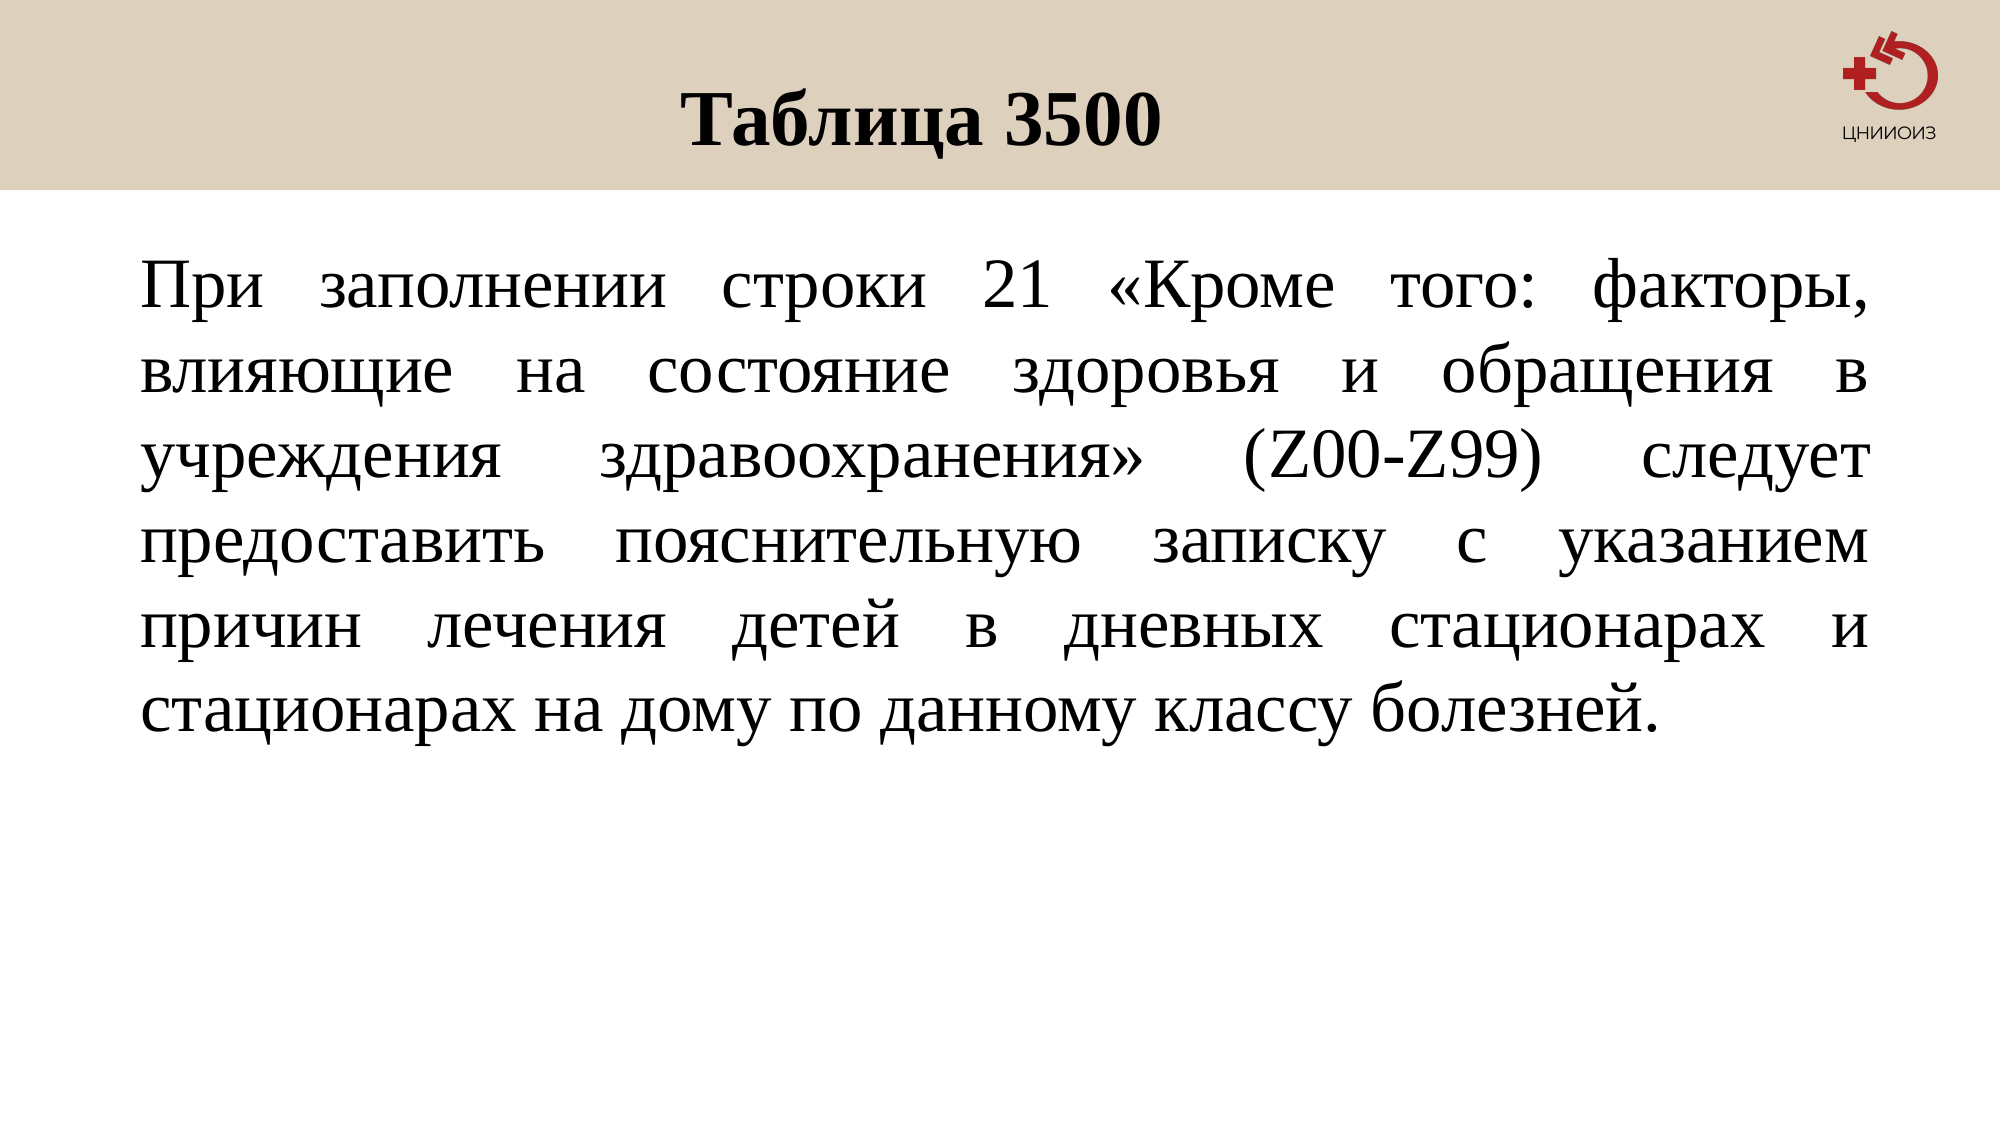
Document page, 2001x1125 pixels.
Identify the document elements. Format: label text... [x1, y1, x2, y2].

text_box [0, 0, 2000, 191]
picture [1843, 31, 1938, 142]
text_box При заполнении строки 21 «Кроме того: факторы, влияющие на состояние здоровья и обращения в учреждения здравоохранения» (Z00-Z99) следует предоставить пояснительную записку с указанием причин лечения детей в дневных стационарах и стационарах на дому по данному классу болезней. [125, 229, 1887, 1054]
text_box Таблица 3500 [88, 37, 1756, 191]
